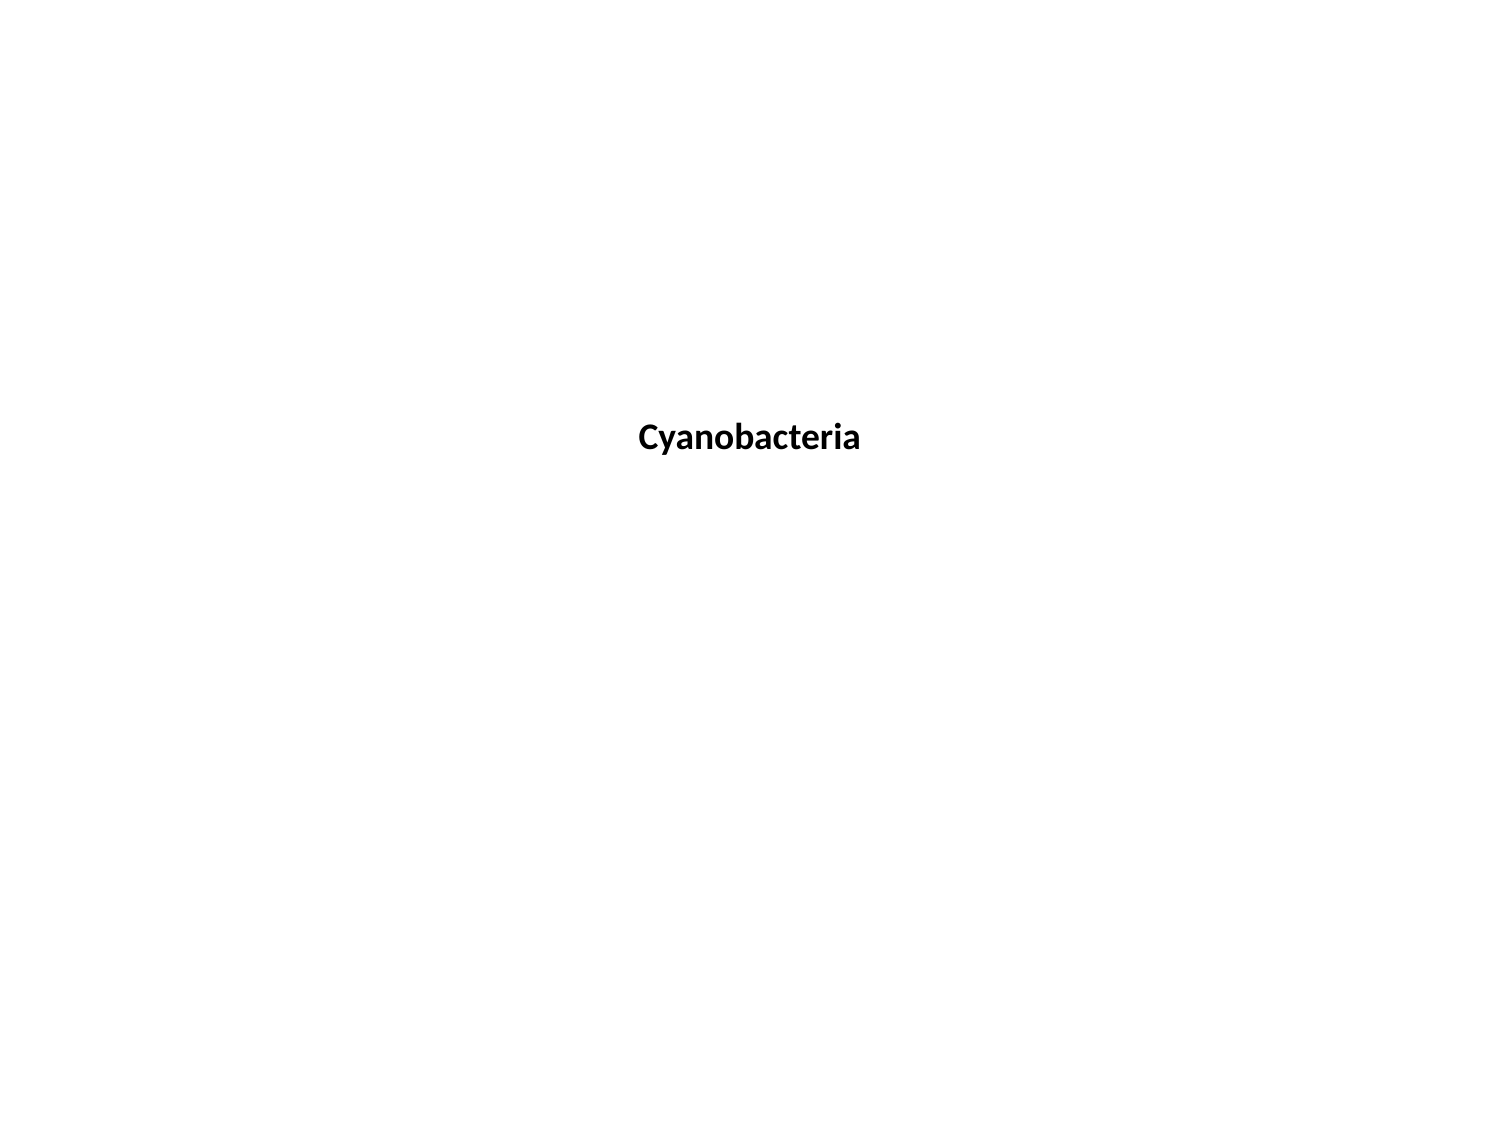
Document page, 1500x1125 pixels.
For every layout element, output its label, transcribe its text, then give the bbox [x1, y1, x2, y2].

title Cyanobacteria [112, 313, 1388, 555]
